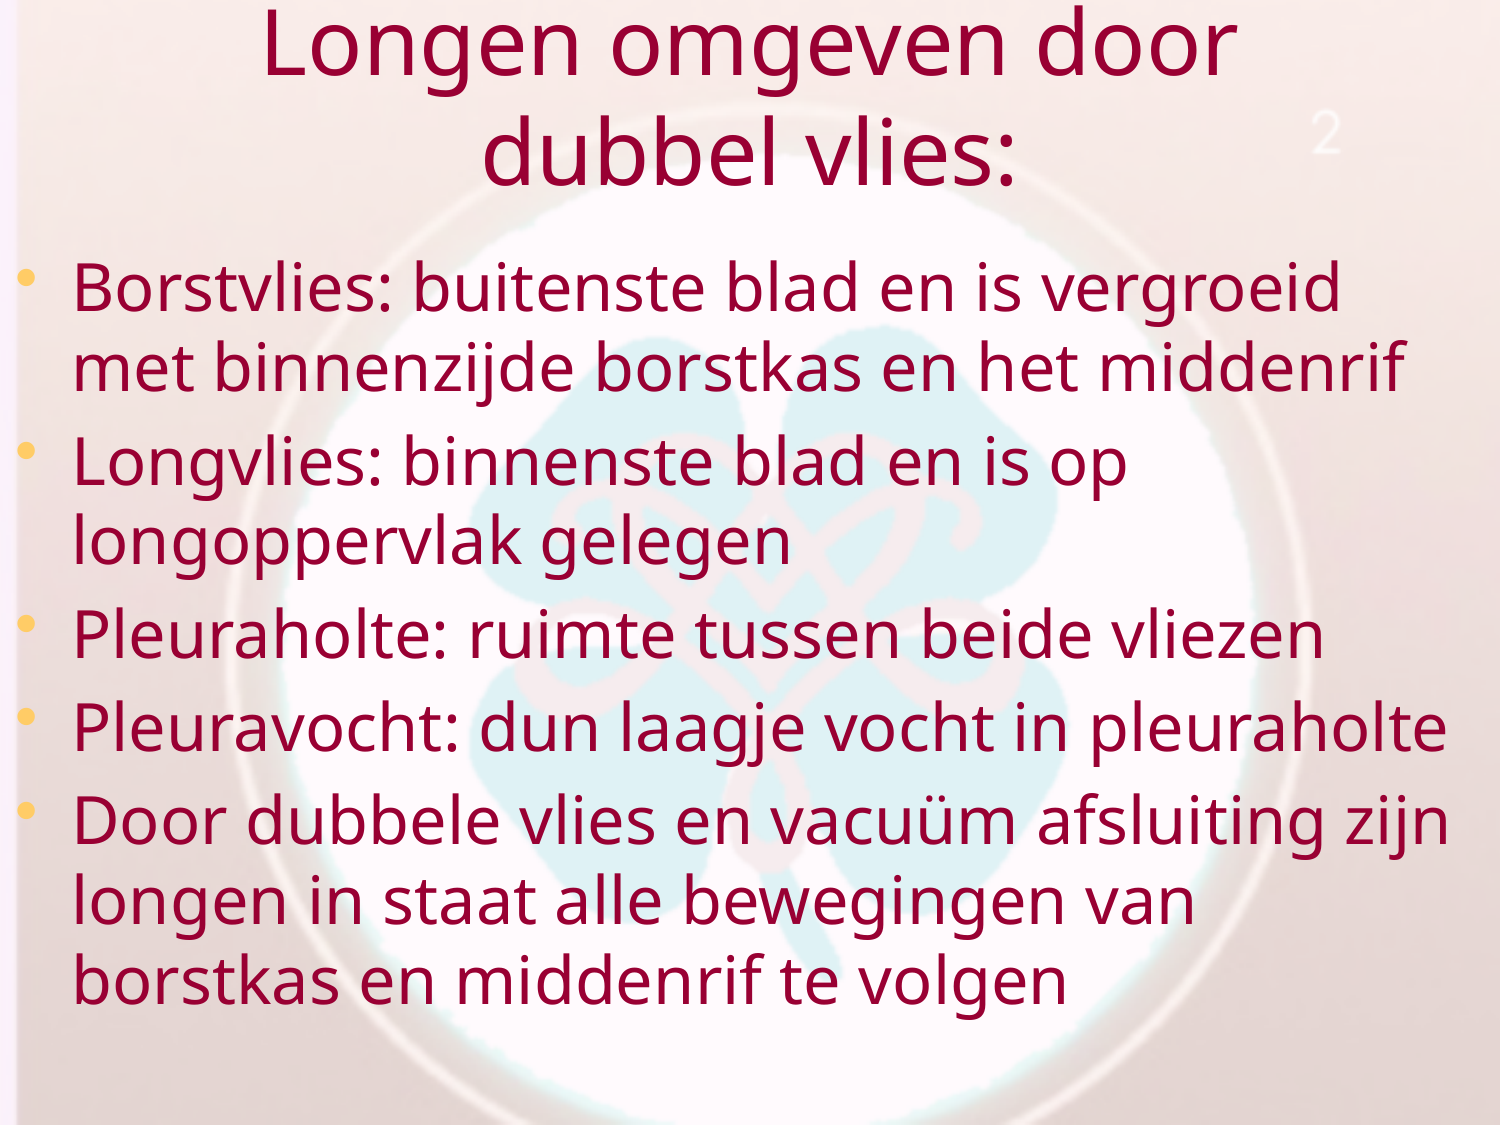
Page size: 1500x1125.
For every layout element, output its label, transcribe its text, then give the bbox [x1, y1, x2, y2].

title Longen omgeven door dubbel vlies: [112, 0, 1388, 188]
list Borstvlies: buitenste blad en is vergroeid met binnenzijde borstkas en het middenrif Longvlies: binnenste blad en is op longoppervlak gelegen Pleuraholte: ruimte tussen beide vliezen Pleuravocht: dun laagje vocht in pleuraholte Door dubbele vlies en vacuüm afsluiting zijn longen in staat alle bewegingen van borstkas en middenrif te volgen [0, 237, 1500, 1125]
picture [0, 0, 1500, 237]
